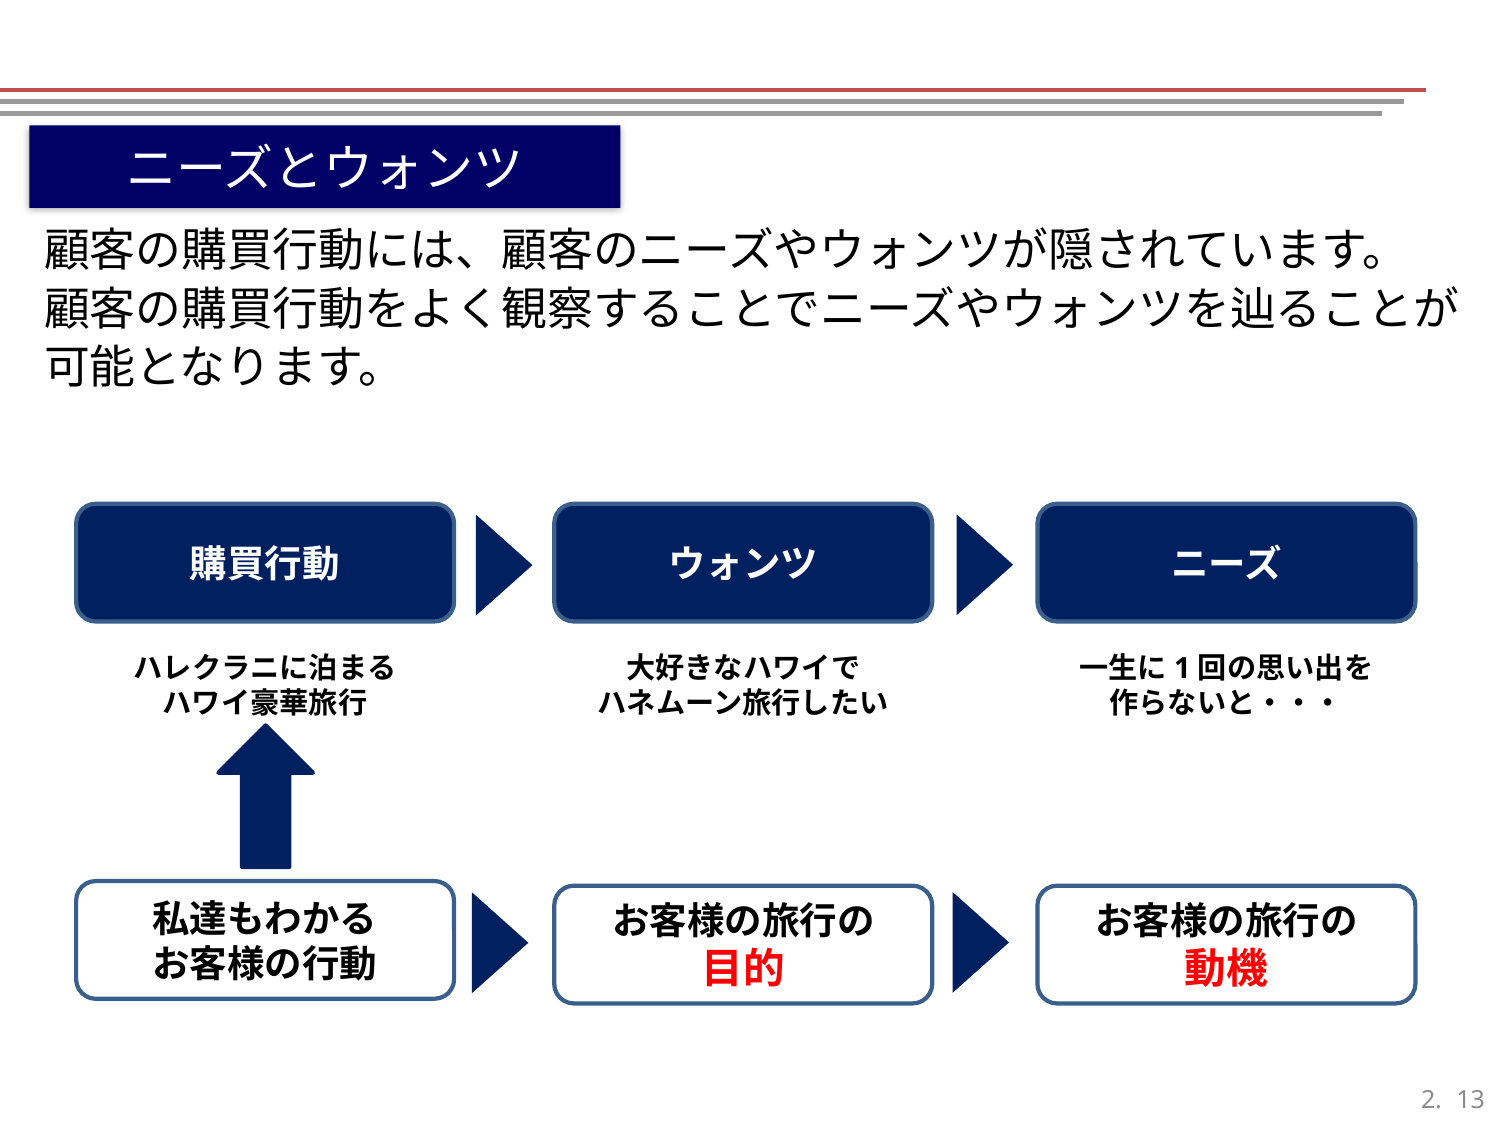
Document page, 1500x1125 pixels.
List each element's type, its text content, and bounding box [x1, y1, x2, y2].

text_box [473, 512, 535, 618]
text_box [469, 890, 531, 996]
text_box 購買行動 [74, 501, 457, 624]
text_box 一生に1回の思い出を 作らないと・・・ [1017, 642, 1436, 727]
text_box ウォンツ [552, 501, 935, 624]
text_box [950, 889, 1012, 995]
text_box [954, 512, 1016, 618]
text_box お客様の旅行の 目的 [552, 883, 935, 1006]
text_box お客様の旅行の 動機 [1035, 883, 1418, 1006]
text_box 大好きなハワイで ハネムーン旅行したい [529, 642, 958, 727]
text_box 顧客の購買行動には、顧客のニーズやウォンツが隠されています。 顧客の購買行動をよく観察することでニーズやウォンツを辿ることが 可能となります。 [27, 218, 1496, 432]
text_box ハレクラニに泊まる ハワイ豪華旅行 [58, 642, 472, 727]
text_box ニーズ [1035, 501, 1418, 624]
slide_number 12 [1381, 1065, 1500, 1125]
text_box 私達もわかる お客様の行動 [74, 878, 457, 1001]
text_box [216, 723, 315, 870]
text_box ニーズとウォンツ [29, 125, 621, 208]
